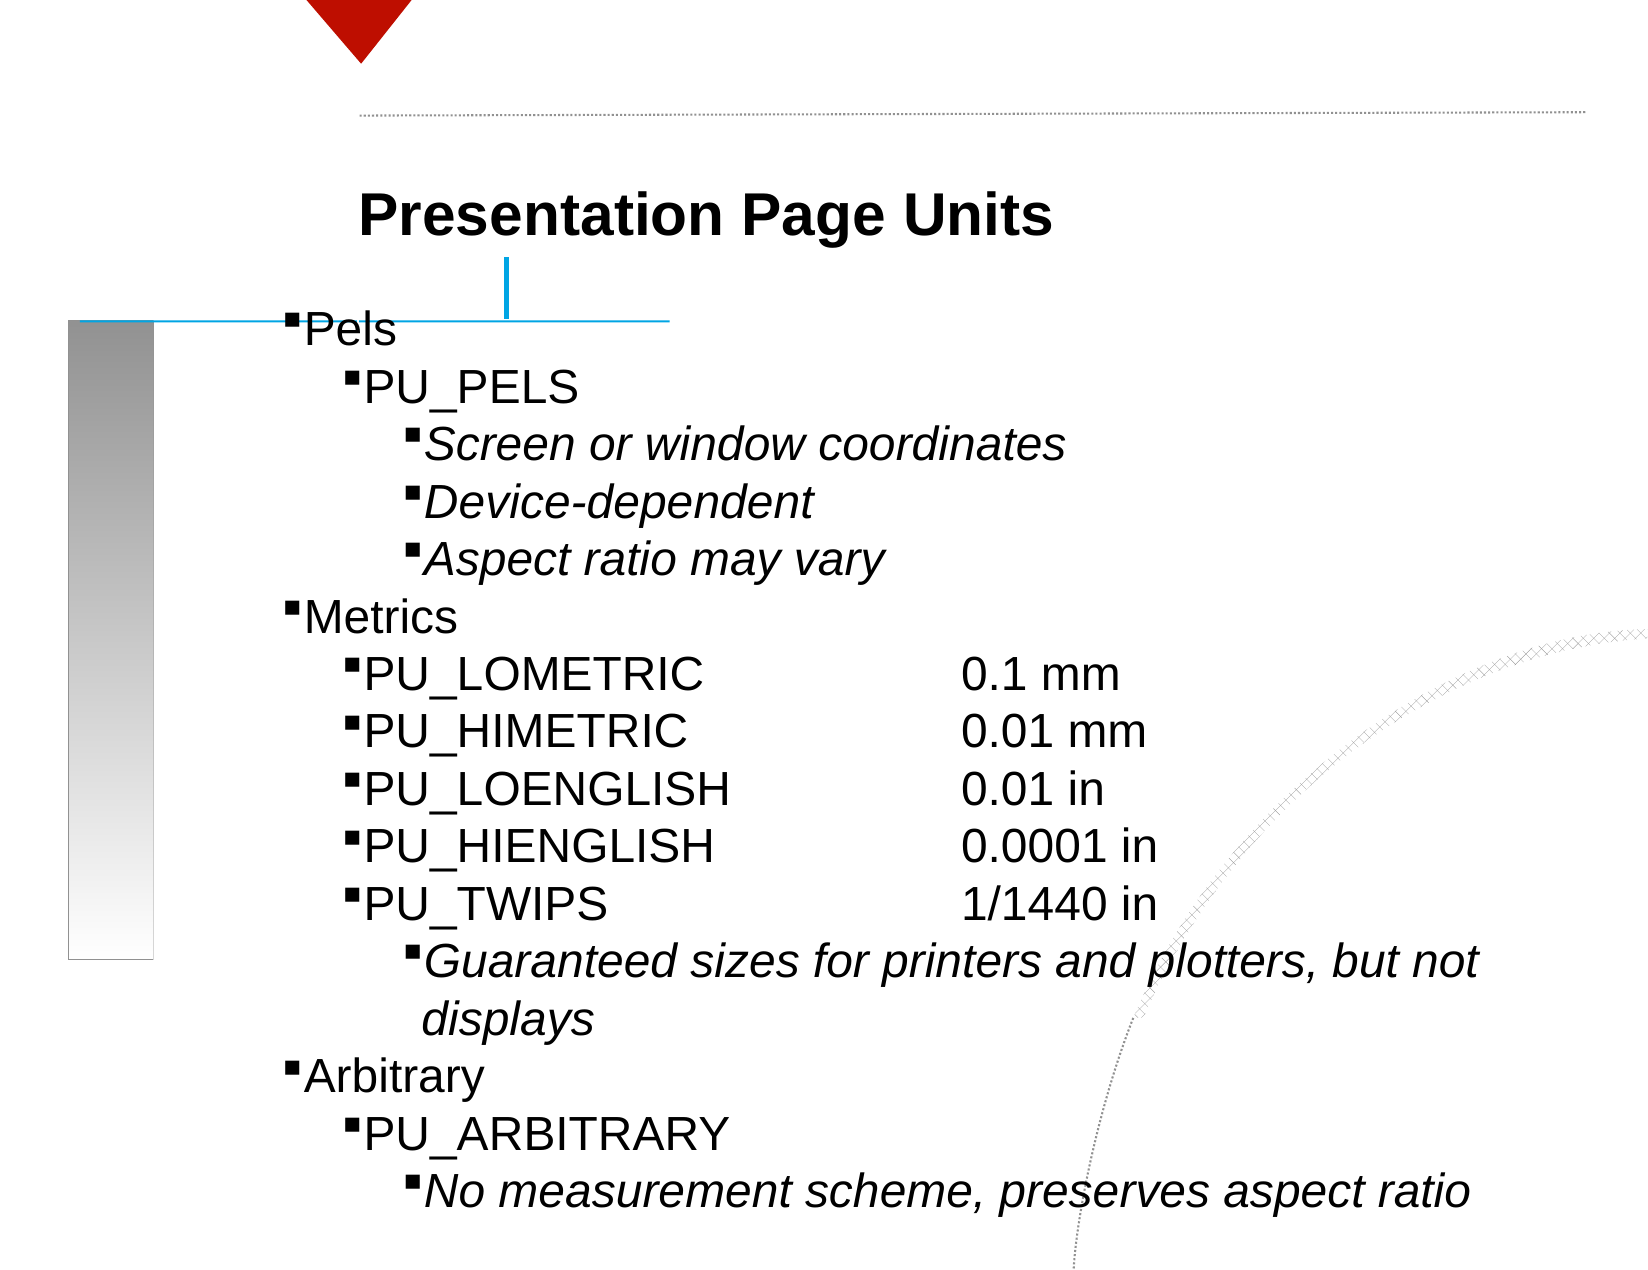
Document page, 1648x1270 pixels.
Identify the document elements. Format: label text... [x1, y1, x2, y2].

text_box Presentation Page Units [358, 105, 1578, 297]
text_box Pels PU_PELS Screen or window coordinates Device-dependent Aspect ratio may vary Metrics PU_LOMETRIC 0.1 mm PU_HIMETRIC 0.01 mm PU_LOENGLISH 0.01 in PU_HIENGLISH 0.0001 in PU_TWIPS 1/1440 in Guaranteed sizes for printers and plotters, but not displays Arbitrary PU_ARBITRARY No measurement scheme, preserves aspect ratio [281, 297, 1586, 1218]
